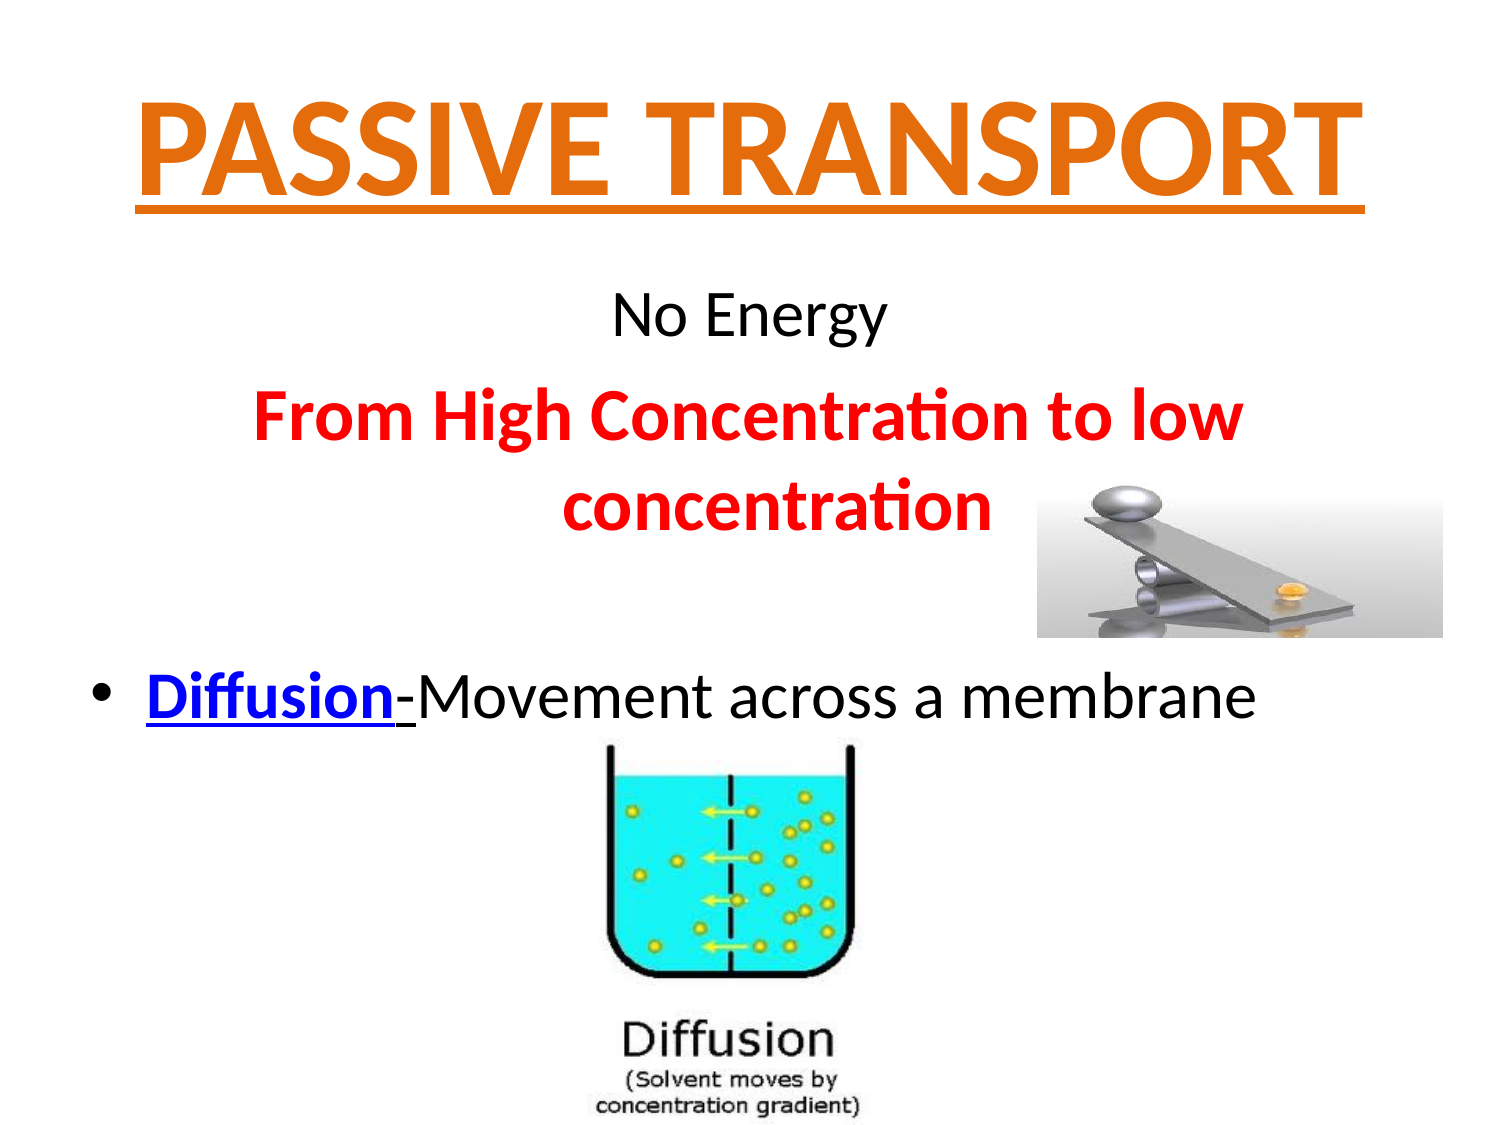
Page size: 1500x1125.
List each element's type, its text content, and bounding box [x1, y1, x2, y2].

list No Energy From High Concentration to low concentration Diffusion-Movement across a membrane [75, 262, 1425, 1005]
title PASSIVE TRANSPORT [75, 45, 1425, 233]
picture [587, 737, 874, 1125]
picture [1037, 474, 1443, 638]
